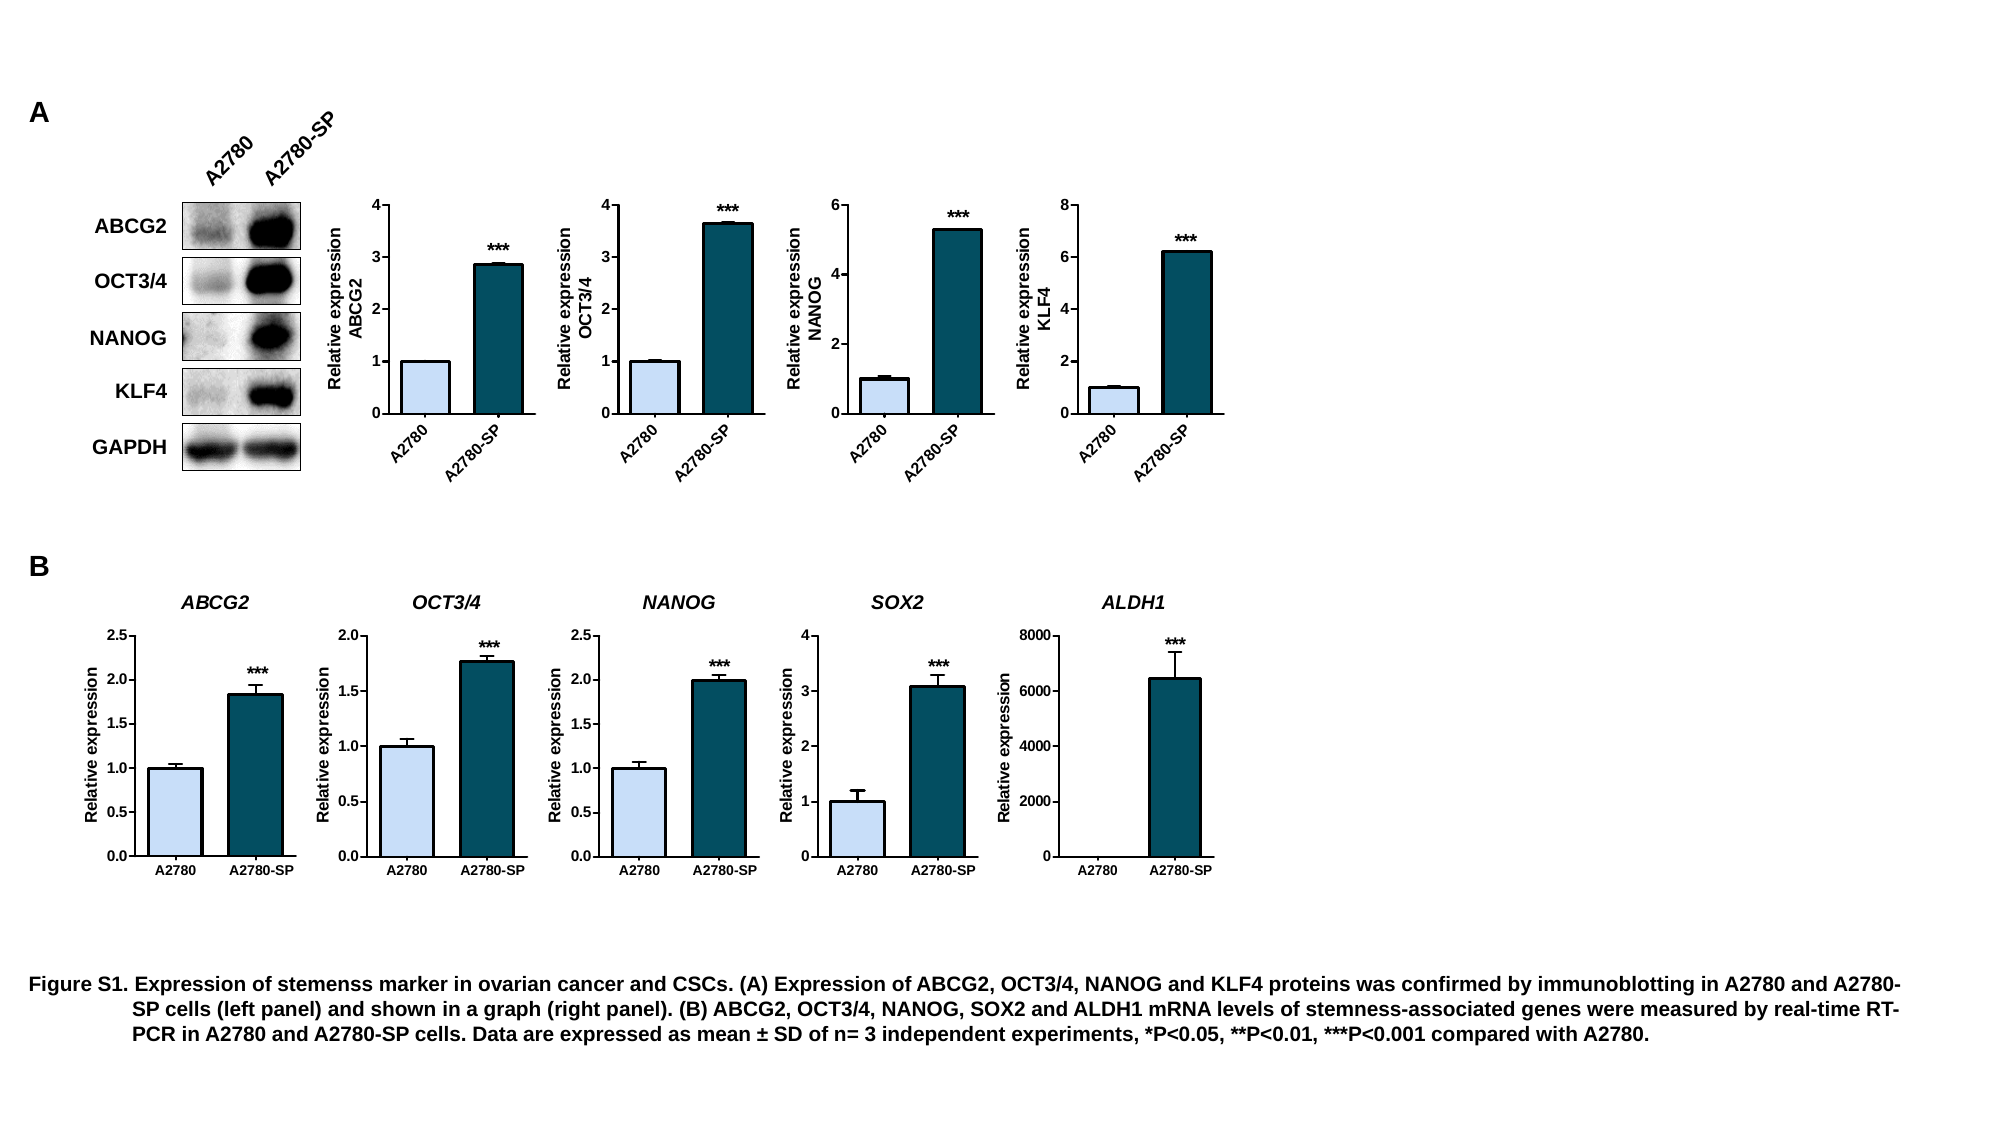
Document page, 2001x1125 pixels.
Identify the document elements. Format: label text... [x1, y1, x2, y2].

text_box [13, 86, 1260, 893]
text_box Figure S1. Expression of stemenss marker in ovarian cancer and CSCs. (A) Expression of ABCG2, OCT3/4, NANOG and KLF4 proteins was confirmed by immunoblotting in A2780 and A2780-SP cells (left panel) and shown in a graph (right panel). (B) ABCG2, OCT3/4, NANOG, SOX2 and ALDH1 mRNA levels of stemness-associated genes were measured by real-time RT-PCR in A2780 and A2780-SP cells. Data are expressed as mean ± SD of n= 3 independent experiments, *P<0.05, **P<0.01, ***P<0.001 compared with A2780. [13, 963, 1932, 1053]
